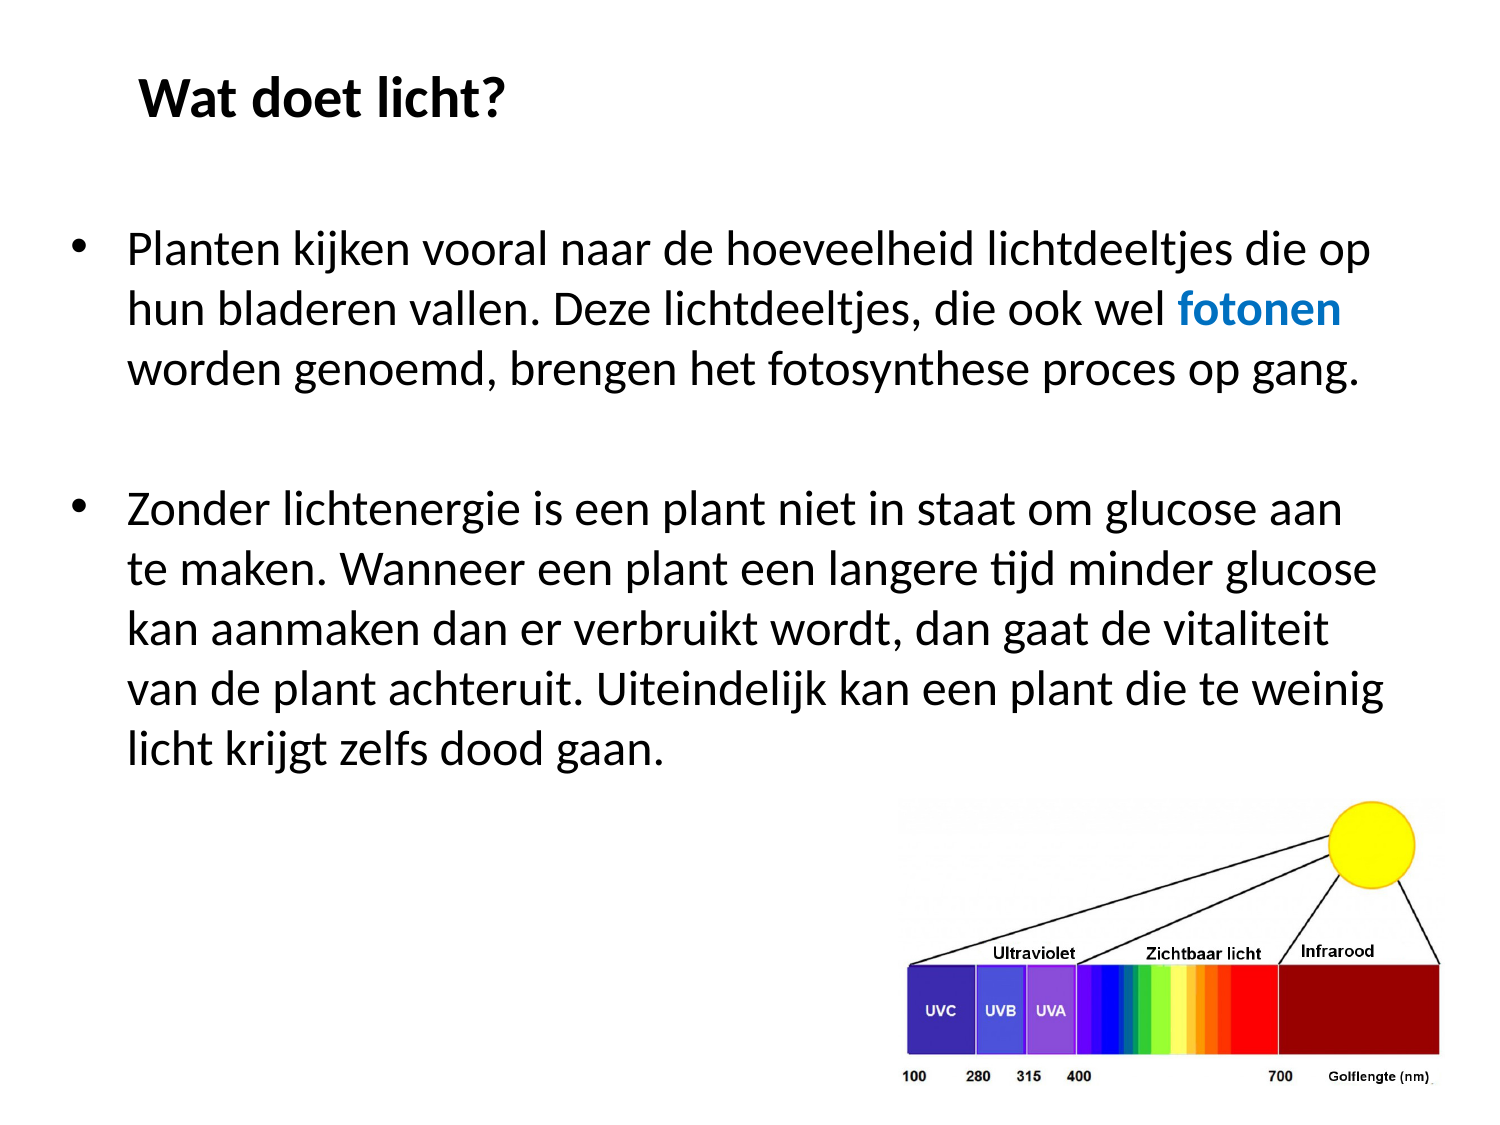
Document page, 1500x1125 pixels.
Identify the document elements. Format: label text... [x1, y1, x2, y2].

list Planten kijken vooral naar de hoeveelheid lichtdeeltjes die op hun bladeren vallen. Deze lichtdeeltjes, die ook wel fotonen worden genoemd, brengen het fotosynthese proces op gang. Zonder lichtenergie is een plant niet in staat om glucose aan te maken. Wanneer een plant een langere tijd minder glucose kan aanmaken dan er verbruikt wordt, dan gaat de vitaliteit van de plant achteruit. Uiteindelijk kan een plant die te weinig licht krijgt zelfs dood gaan. [55, 208, 1406, 951]
picture [898, 798, 1445, 1093]
title Wat doet licht? [123, 0, 1474, 188]
